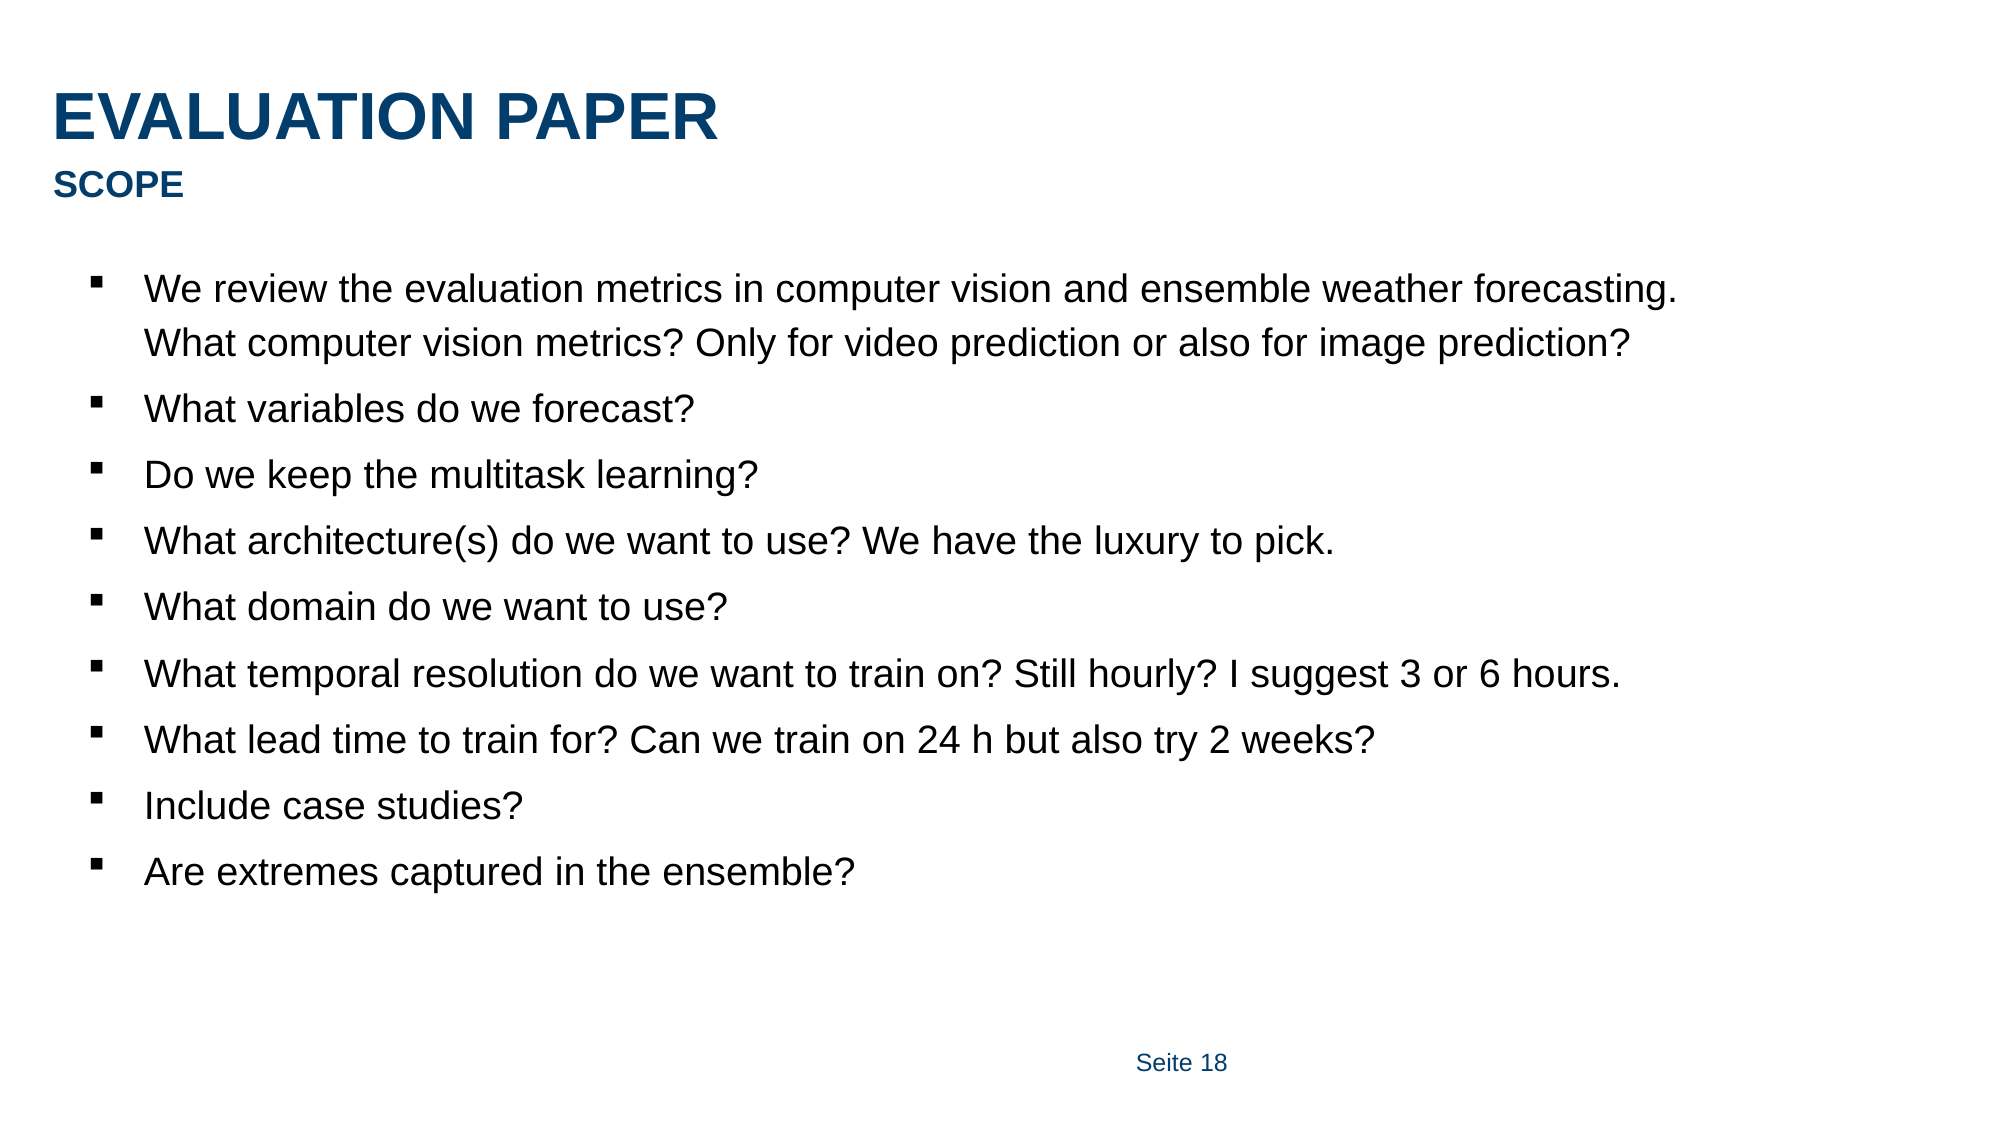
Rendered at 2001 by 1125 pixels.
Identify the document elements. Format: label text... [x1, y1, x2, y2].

text_box We review the evaluation metrics in computer vision and ensemble weather forecasting. What computer vision metrics? Only for video prediction or also for image prediction? What variables do we forecast? Do we keep the multitask learning? What architecture(s) do we want to use? We have the luxury to pick. What domain do we want to use? What temporal resolution do we want to train on? Still hourly? I suggest 3 or 6 hours. What lead time to train for? Can we train on 24 h but also try 2 weeks? Include case studies? Are extremes captured in the ensemble? [87, 256, 1754, 949]
text_box Evaluation paper [52, 61, 1435, 247]
text_box Seite 18 [1135, 1046, 1301, 1083]
text_box SCOPE [53, 153, 1435, 238]
